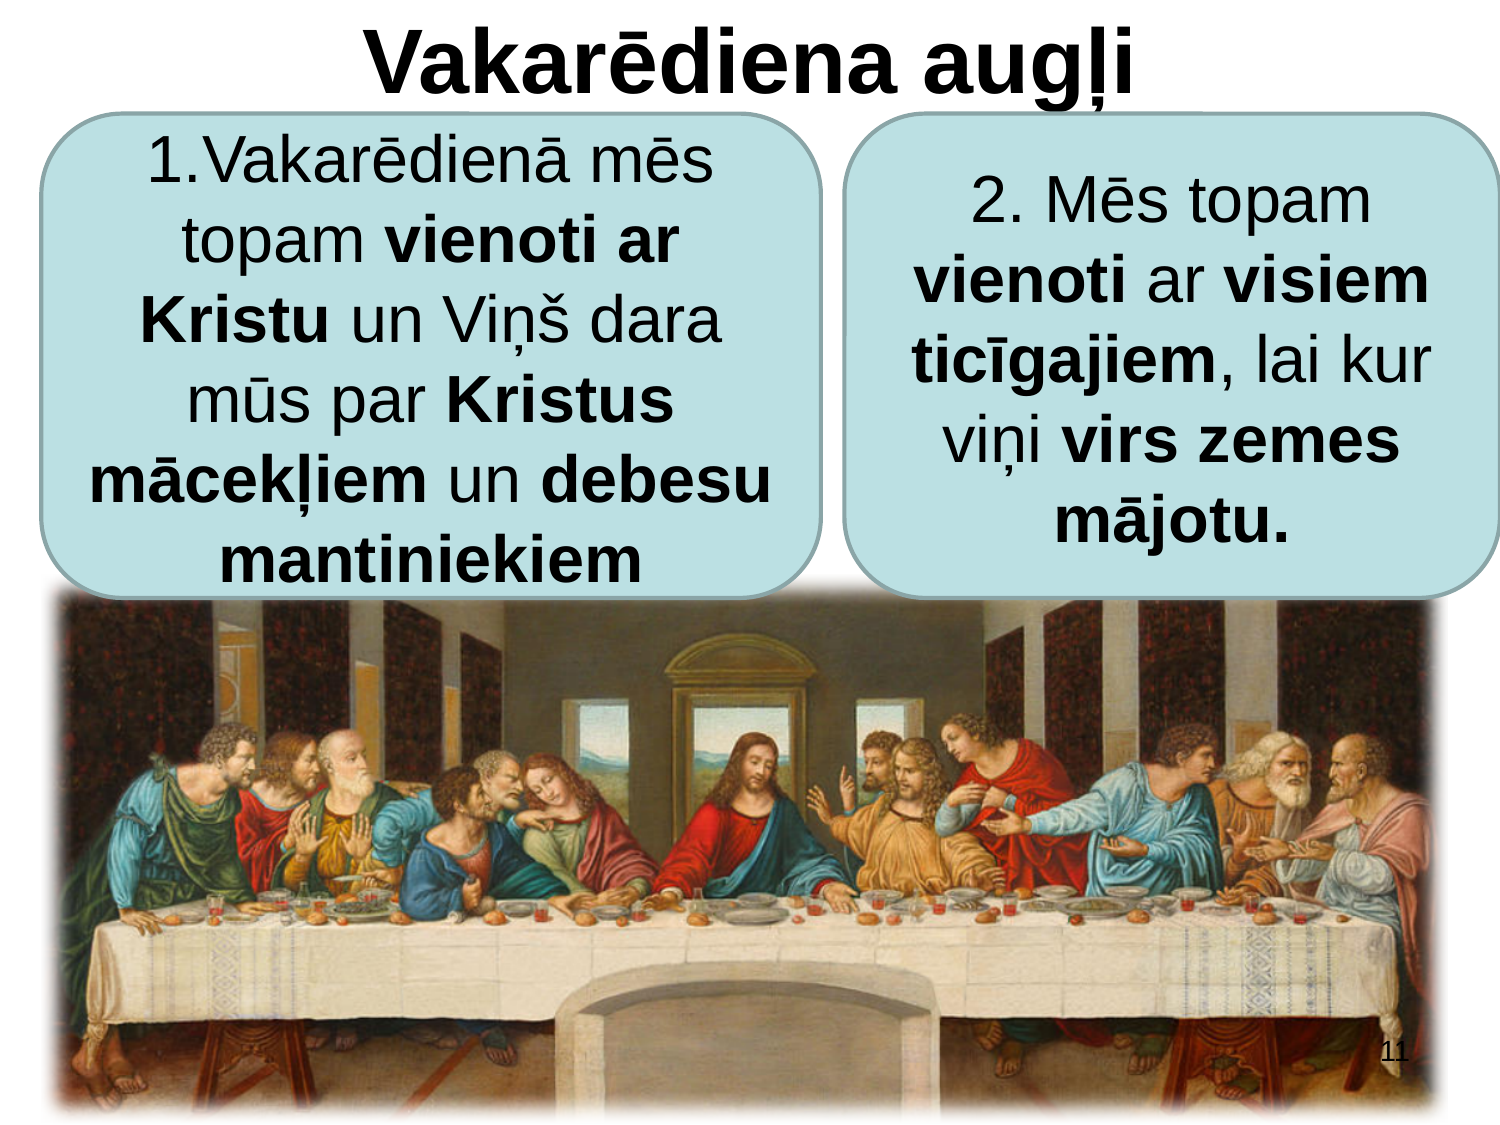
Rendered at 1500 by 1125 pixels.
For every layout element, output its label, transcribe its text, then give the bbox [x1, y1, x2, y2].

text_box Vakarēdiena augļi [0, 0, 1500, 114]
text_box 1.Vakarēdienā mēs topam vienoti ar Kristu un Viņš dara mūs par Kristus mācekļiem un debesu mantiniekiem [39, 111, 823, 572]
picture [41, 574, 1448, 1125]
text_box 2. Mēs topam vienoti ar visiem ticīgajiem, lai kur viņi virs zemes mājotu. [842, 111, 1500, 593]
